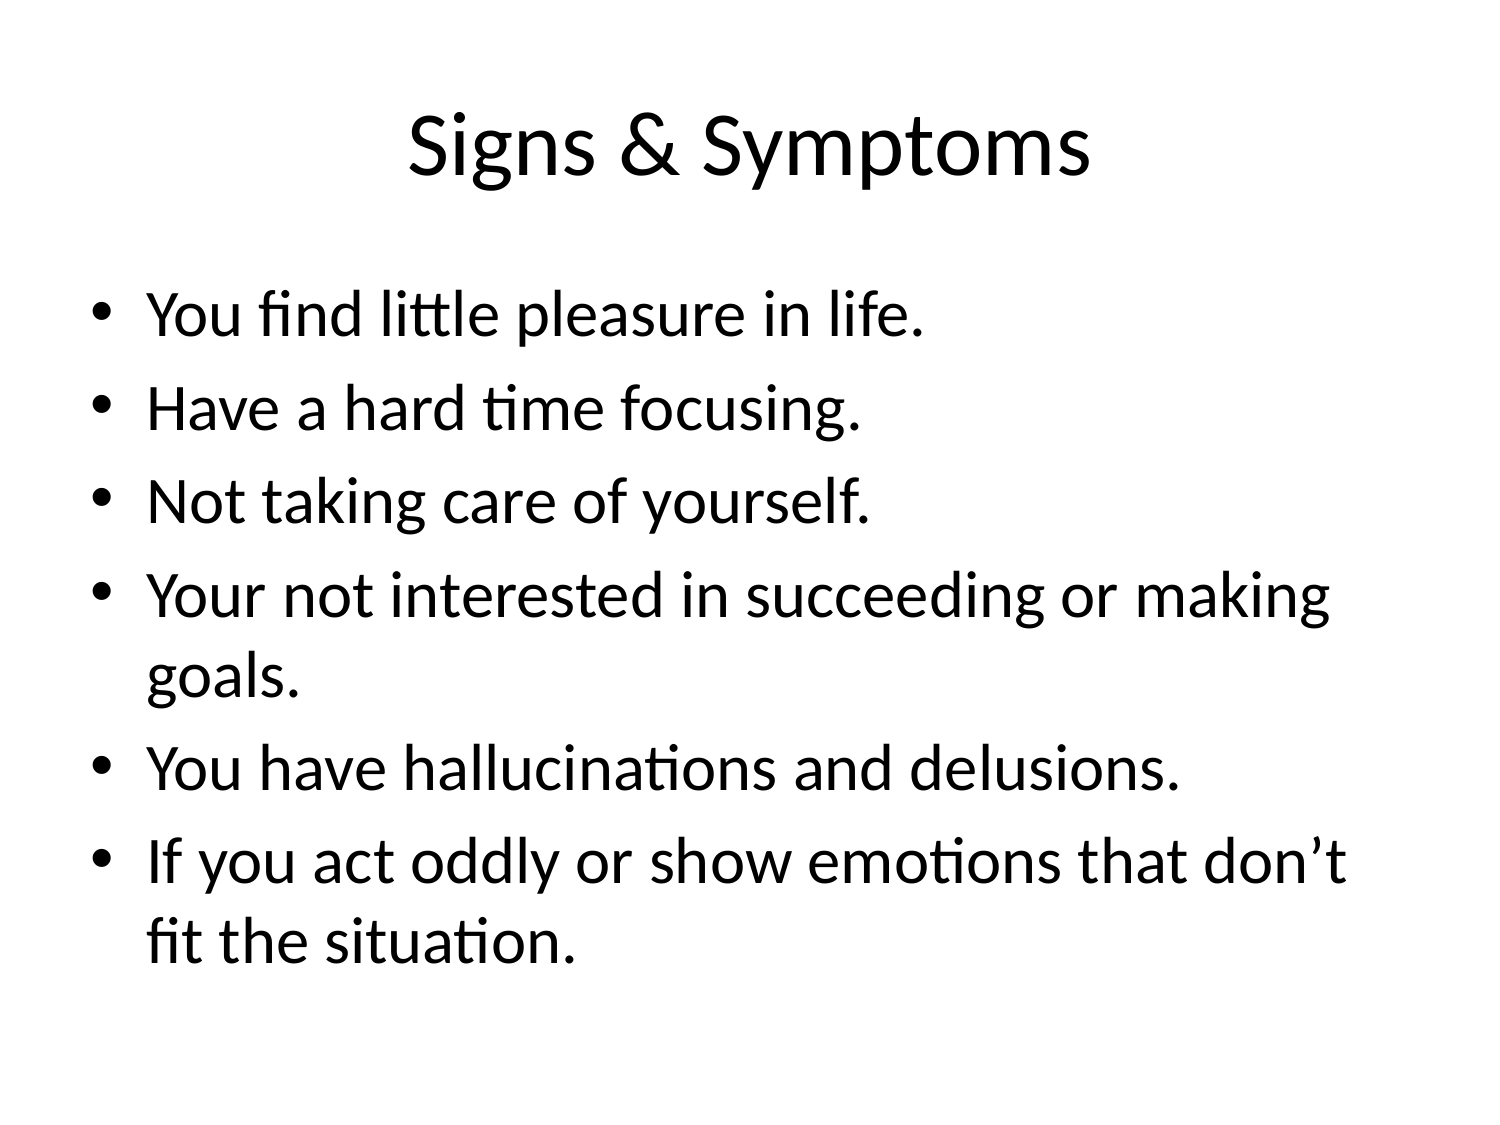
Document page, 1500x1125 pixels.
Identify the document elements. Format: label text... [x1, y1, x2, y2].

list You find little pleasure in life. Have a hard time focusing. Not taking care of yourself. Your not interested in succeeding or making goals. You have hallucinations and delusions. If you act oddly or show emotions that don’t fit the situation. [75, 262, 1425, 1005]
title Signs & Symptoms [75, 45, 1425, 233]
